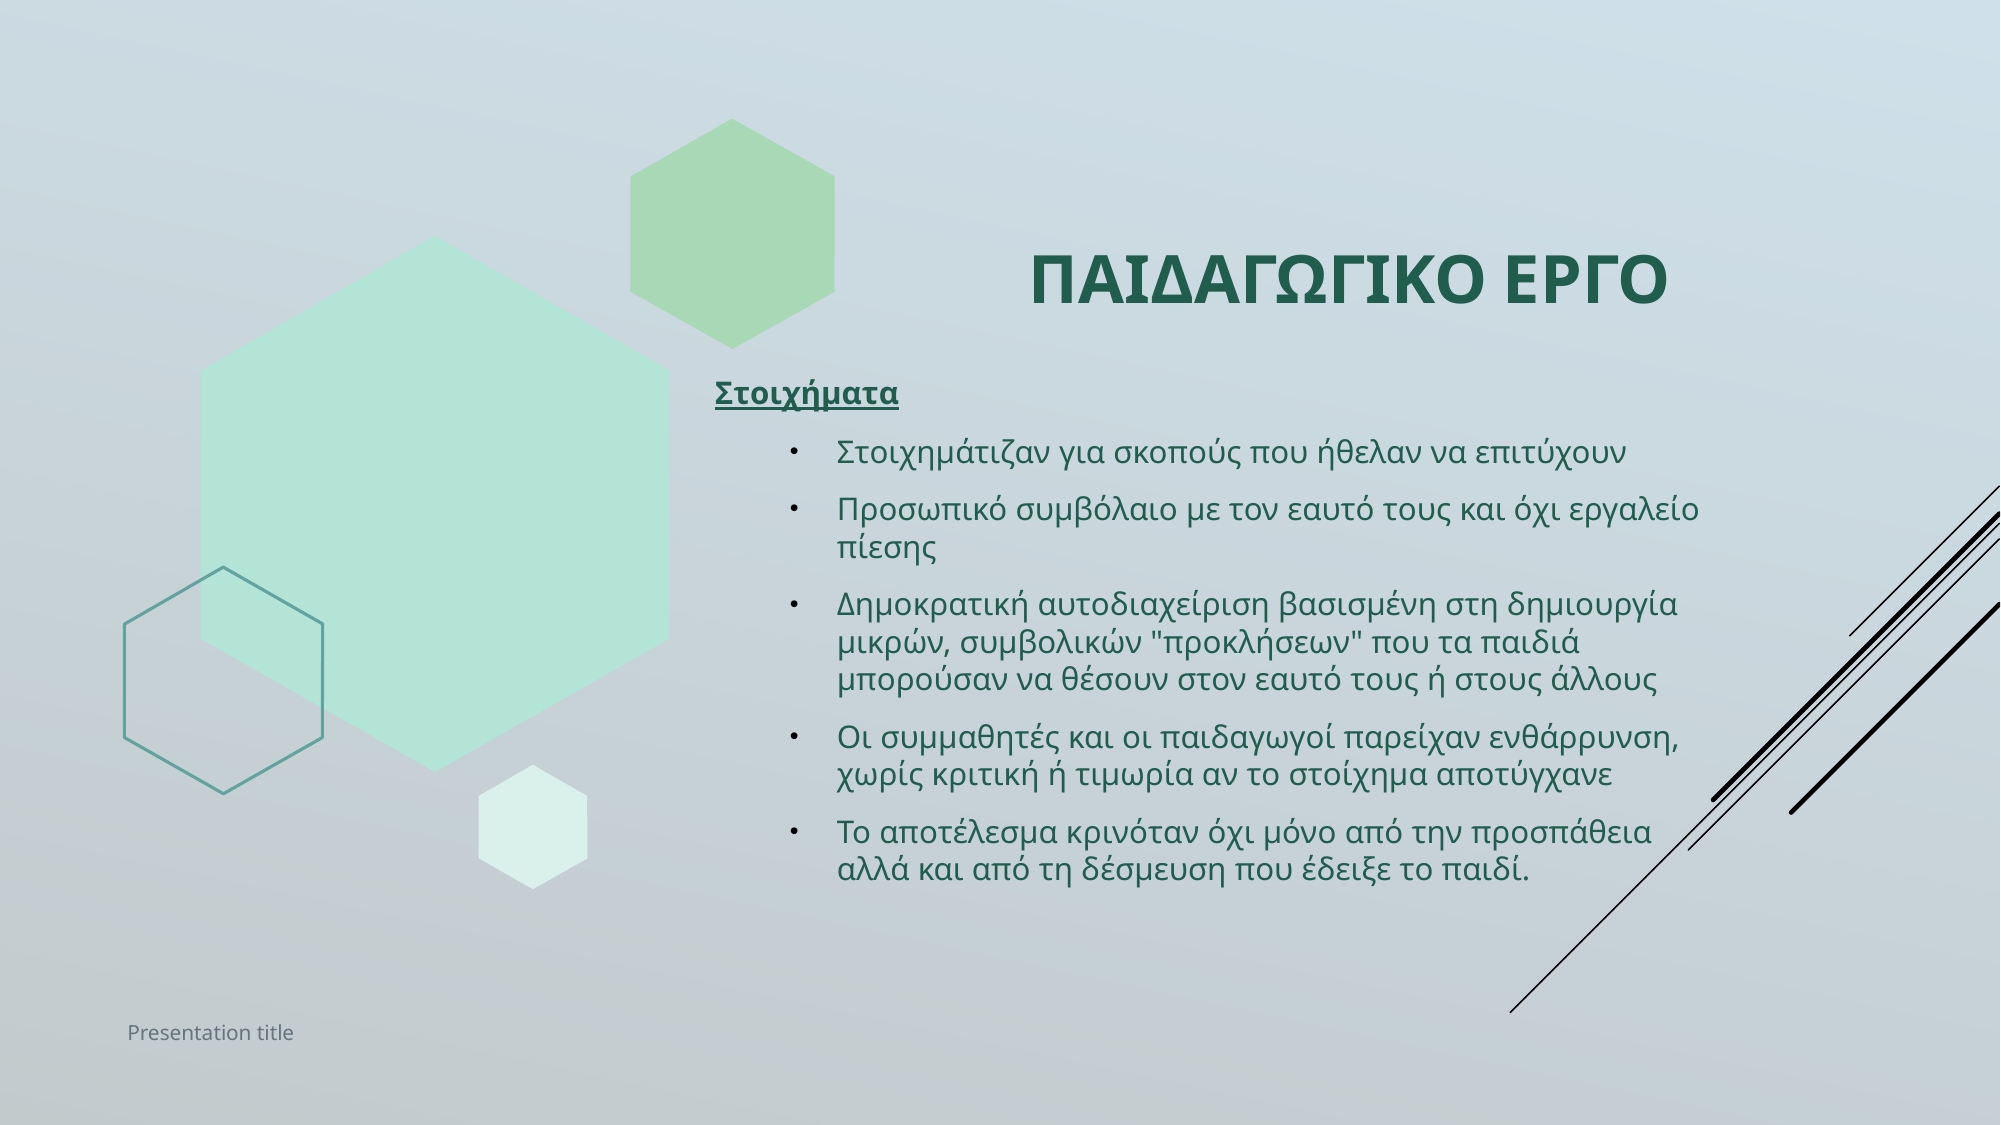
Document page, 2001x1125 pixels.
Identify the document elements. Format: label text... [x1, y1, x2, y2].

title Παιδαγωγικο εργο [979, 131, 1721, 265]
list Στοιχήματα Στοιχημάτιζαν για σκοπούς που ήθελαν να επιτύχουν Προσωπικό συμβόλαιο με τον εαυτό τους και όχι εργαλείο πίεσης Δημοκρατική αυτοδιαχείριση βασισμένη στη δημιουργία μικρών, συμβολικών "προκλήσεων" που τα παιδιά μπορούσαν να θέσουν στον εαυτό τους ή στους άλλους Οι συμμαθητές και οι παιδαγωγοί παρείχαν ενθάρρυνση, χωρίς κριτική ή τιμωρία αν το στοίχημα αποτύγχανε Το αποτέλεσμα κρινόταν όχι μόνο από την προσπάθεια αλλά και από τη δέσμευση που έδειξε το παιδί. [699, 265, 1726, 1073]
footer Presentation title [112, 1012, 1350, 1073]
